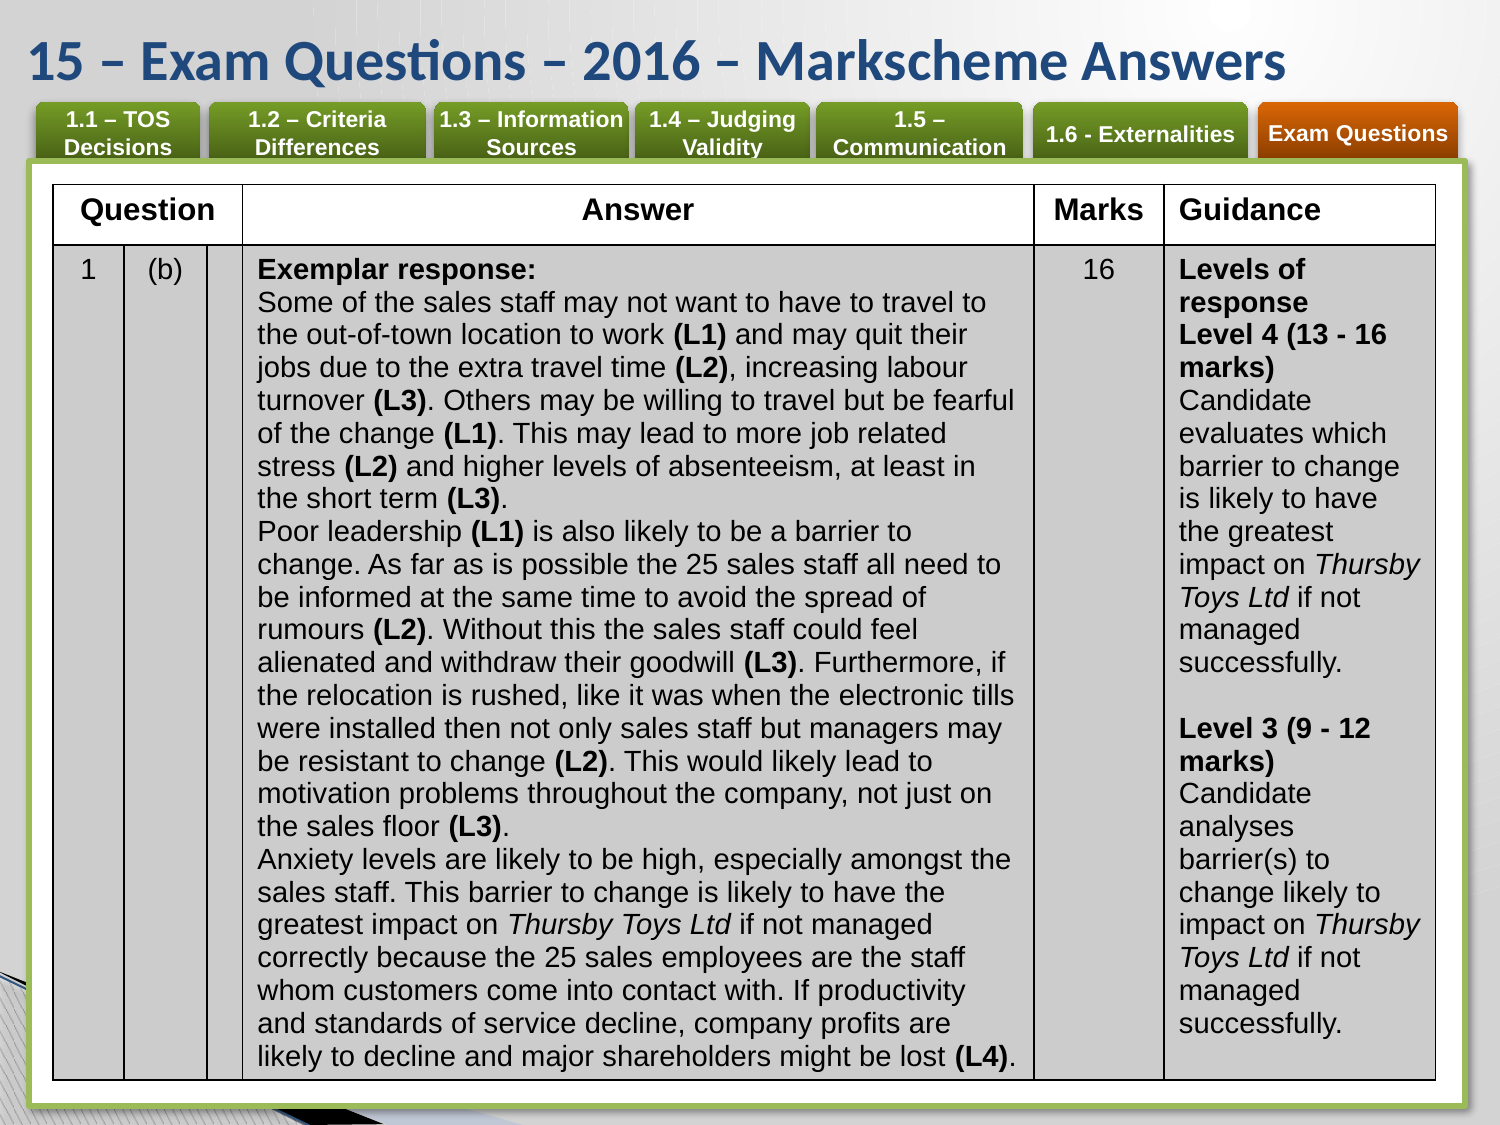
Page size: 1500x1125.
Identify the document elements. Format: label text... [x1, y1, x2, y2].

table_cell Levels of response Level 4 (13 - 16 marks) Candidate evaluates which barrier to change is likely to have the greatest impact on Thursby Toys Ltd if not managed successfully. Level 3 (9 - 12 marks) Candidate analyses barrier(s) to change likely to impact on Thursby Toys Ltd if not managed successfully. [1165, 246, 1435, 1079]
table_cell Exemplar response: Some of the sales staff may not want to have to travel to the out-of-town location to work (L1) and may quit their jobs due to the extra travel time (L2), increasing labour turnover (L3). Others may be willing to travel but be fearful of the change (L1). This may lead to more job related stress (L2) and higher levels of absenteeism, at least in the short term (L3). Poor leadership (L1) is also likely to be a barrier to change. As far as is possible the 25 sales staff all need to be informed at the same time to avoid the spread of rumours (L2). Without this the sales staff could feel alienated and withdraw their goodwill (L3). Furthermore, if the relocation is rushed, like it was when the electronic tills were installed then not only sales staff but managers may be resistant to change (L2). This would likely lead to motivation problems throughout the company, not just on the sales floor (L3). Anxiety levels are likely to be high, especially amongst the sales staff. This barrier to change is likely to have the greatest impact on Thursby Toys Ltd if not managed correctly because the 25 sales employees are the staff whom customers come into contact with. If productivity and standards of service decline, company profits are likely to decline and major shareholders might be lost (L4). [243, 246, 1033, 1079]
table_header Marks [1035, 185, 1163, 244]
table_cell (b) [125, 246, 206, 1079]
picture [281, 1114, 303, 1125]
table_cell [208, 246, 242, 1079]
table_header Answer [243, 185, 1033, 244]
table_cell 16 [1035, 246, 1163, 1079]
table_cell 1 [54, 246, 123, 1079]
title 15 – Exam Questions – 2016 – Markscheme Answers [11, 11, 1465, 102]
table_header Guidance [1165, 185, 1435, 244]
table_header Question [54, 185, 242, 244]
